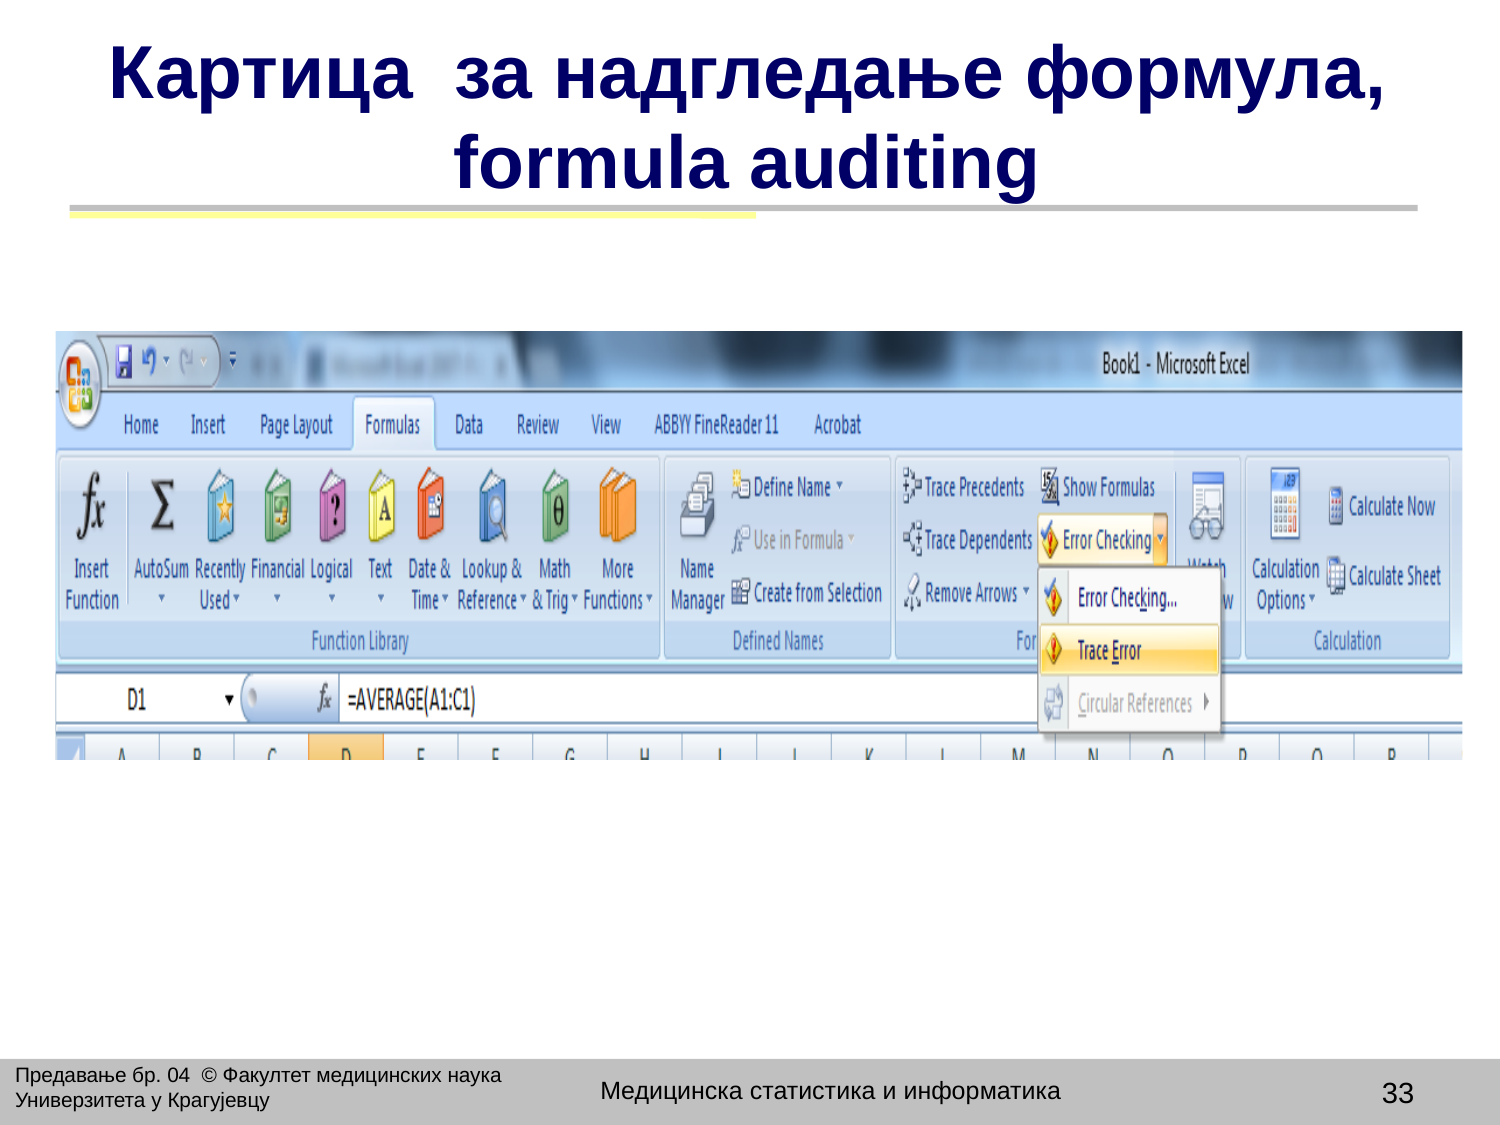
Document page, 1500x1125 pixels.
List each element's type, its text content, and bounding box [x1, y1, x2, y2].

slide_number Предавање бр. 04 © Факултет медицинских наука Универзитета у Крагујевцу [0, 1053, 619, 1108]
title Картица за надгледање формула, formula auditing [69, 19, 1426, 208]
slide_number 33 [1166, 1066, 1430, 1125]
picture [55, 330, 1463, 760]
footer Медицинска статистика и информатика [512, 1066, 1151, 1125]
